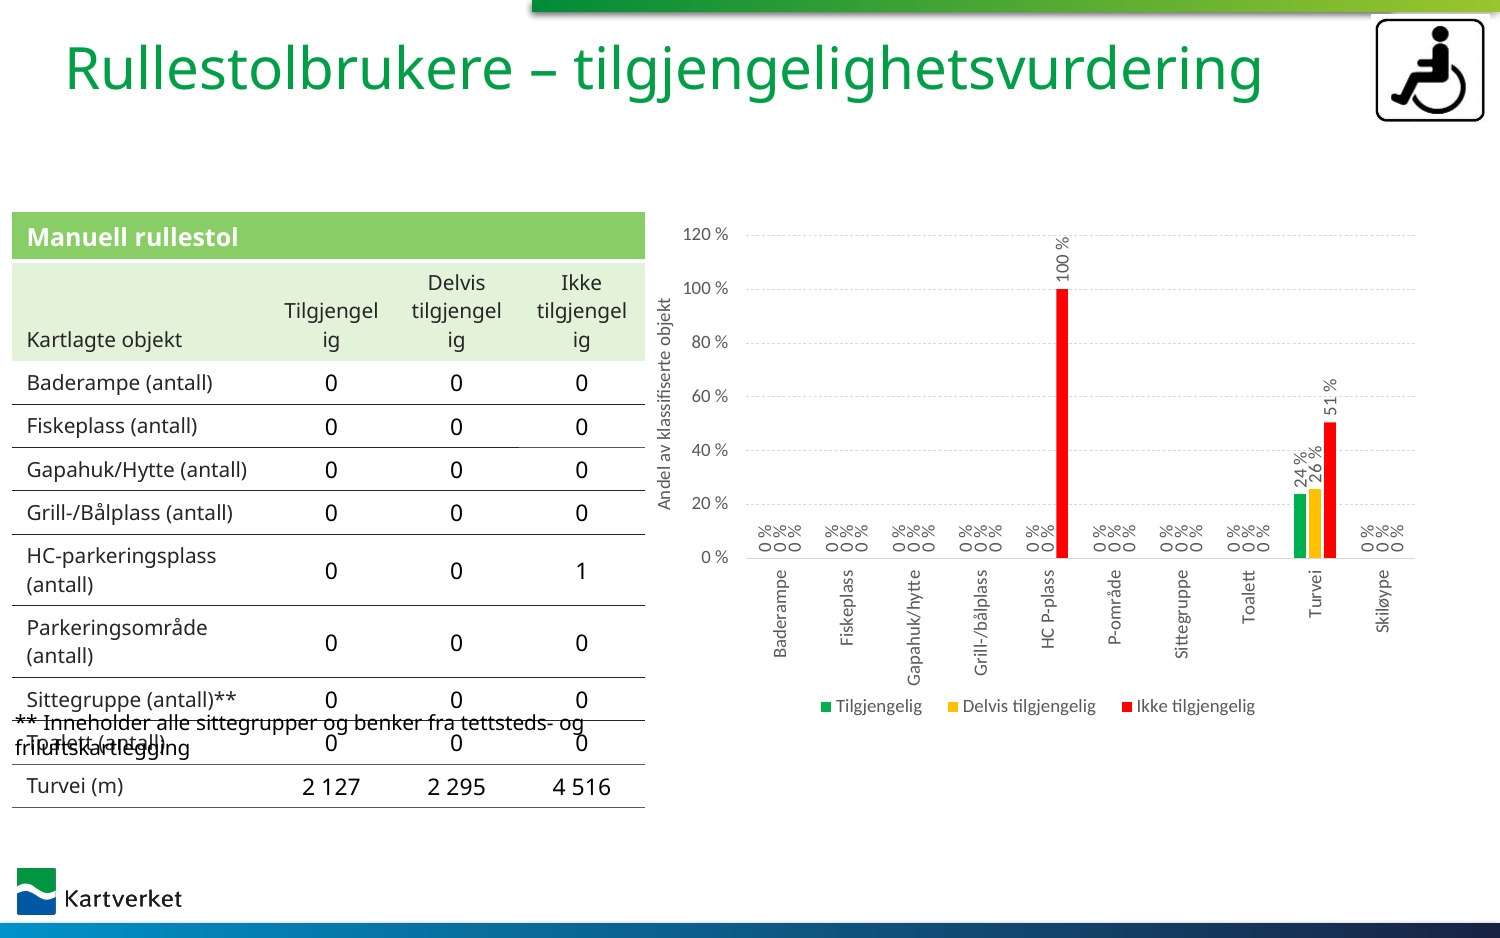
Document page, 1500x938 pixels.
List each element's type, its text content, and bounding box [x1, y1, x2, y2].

table_cell Tilgjengelig [269, 263, 394, 361]
table_cell 0 [269, 678, 394, 702]
table_cell 1 [519, 535, 638, 605]
table_cell Ikke tilgjengelig [519, 263, 638, 361]
text_box Rullestolbrukere – tilgjengelighetsvurdering [49, 12, 1372, 109]
table_cell Gapahuk/Hytte (antall) [12, 448, 269, 490]
table_cell 0 [394, 448, 519, 490]
table_cell 0 [519, 491, 638, 534]
picture [1371, 13, 1491, 127]
table_cell Turvei (m) [12, 768, 269, 807]
table_cell Delvis tilgjengelig [394, 263, 519, 361]
table_cell Grill-/Bålplass (antall) [12, 491, 269, 534]
table_cell 0 [519, 405, 638, 447]
table_cell 0 [269, 448, 394, 490]
table_cell HC-parkeringsplass (antall) [12, 535, 269, 605]
table_cell 0 [394, 678, 519, 702]
table_cell 0 [269, 491, 394, 534]
table_cell 0 [269, 361, 394, 404]
table_cell 0 [394, 405, 519, 447]
table_cell 0 [394, 606, 519, 677]
table_cell 0 [519, 678, 638, 702]
table_cell 0 [394, 535, 519, 605]
table_cell 0 [519, 606, 638, 677]
table_header Manuell rullestol [12, 212, 645, 259]
table_cell Kartlagte objekt [12, 263, 269, 361]
table_cell 0 [519, 448, 638, 490]
table_cell 0 [394, 491, 519, 534]
table_cell 2 127 [269, 768, 394, 807]
table_cell 0 [269, 606, 394, 677]
table_cell 0 [394, 361, 519, 404]
table_cell 2 295 [394, 768, 519, 807]
picture [643, 218, 1427, 728]
text_box ** Inneholder alle sittegrupper og benker fra tettsteds- og friluftskartlegging [0, 702, 745, 768]
table_cell 0 [269, 535, 394, 605]
table_cell 0 [519, 361, 638, 404]
table_cell 4 516 [519, 768, 645, 807]
table_cell Baderampe (antall) [12, 361, 269, 404]
table_cell Parkeringsområde (antall) [12, 606, 269, 677]
table_cell 0 [269, 405, 394, 447]
table_cell Sittegruppe (antall)** [12, 678, 269, 702]
table_cell Fiskeplass (antall) [12, 405, 269, 447]
